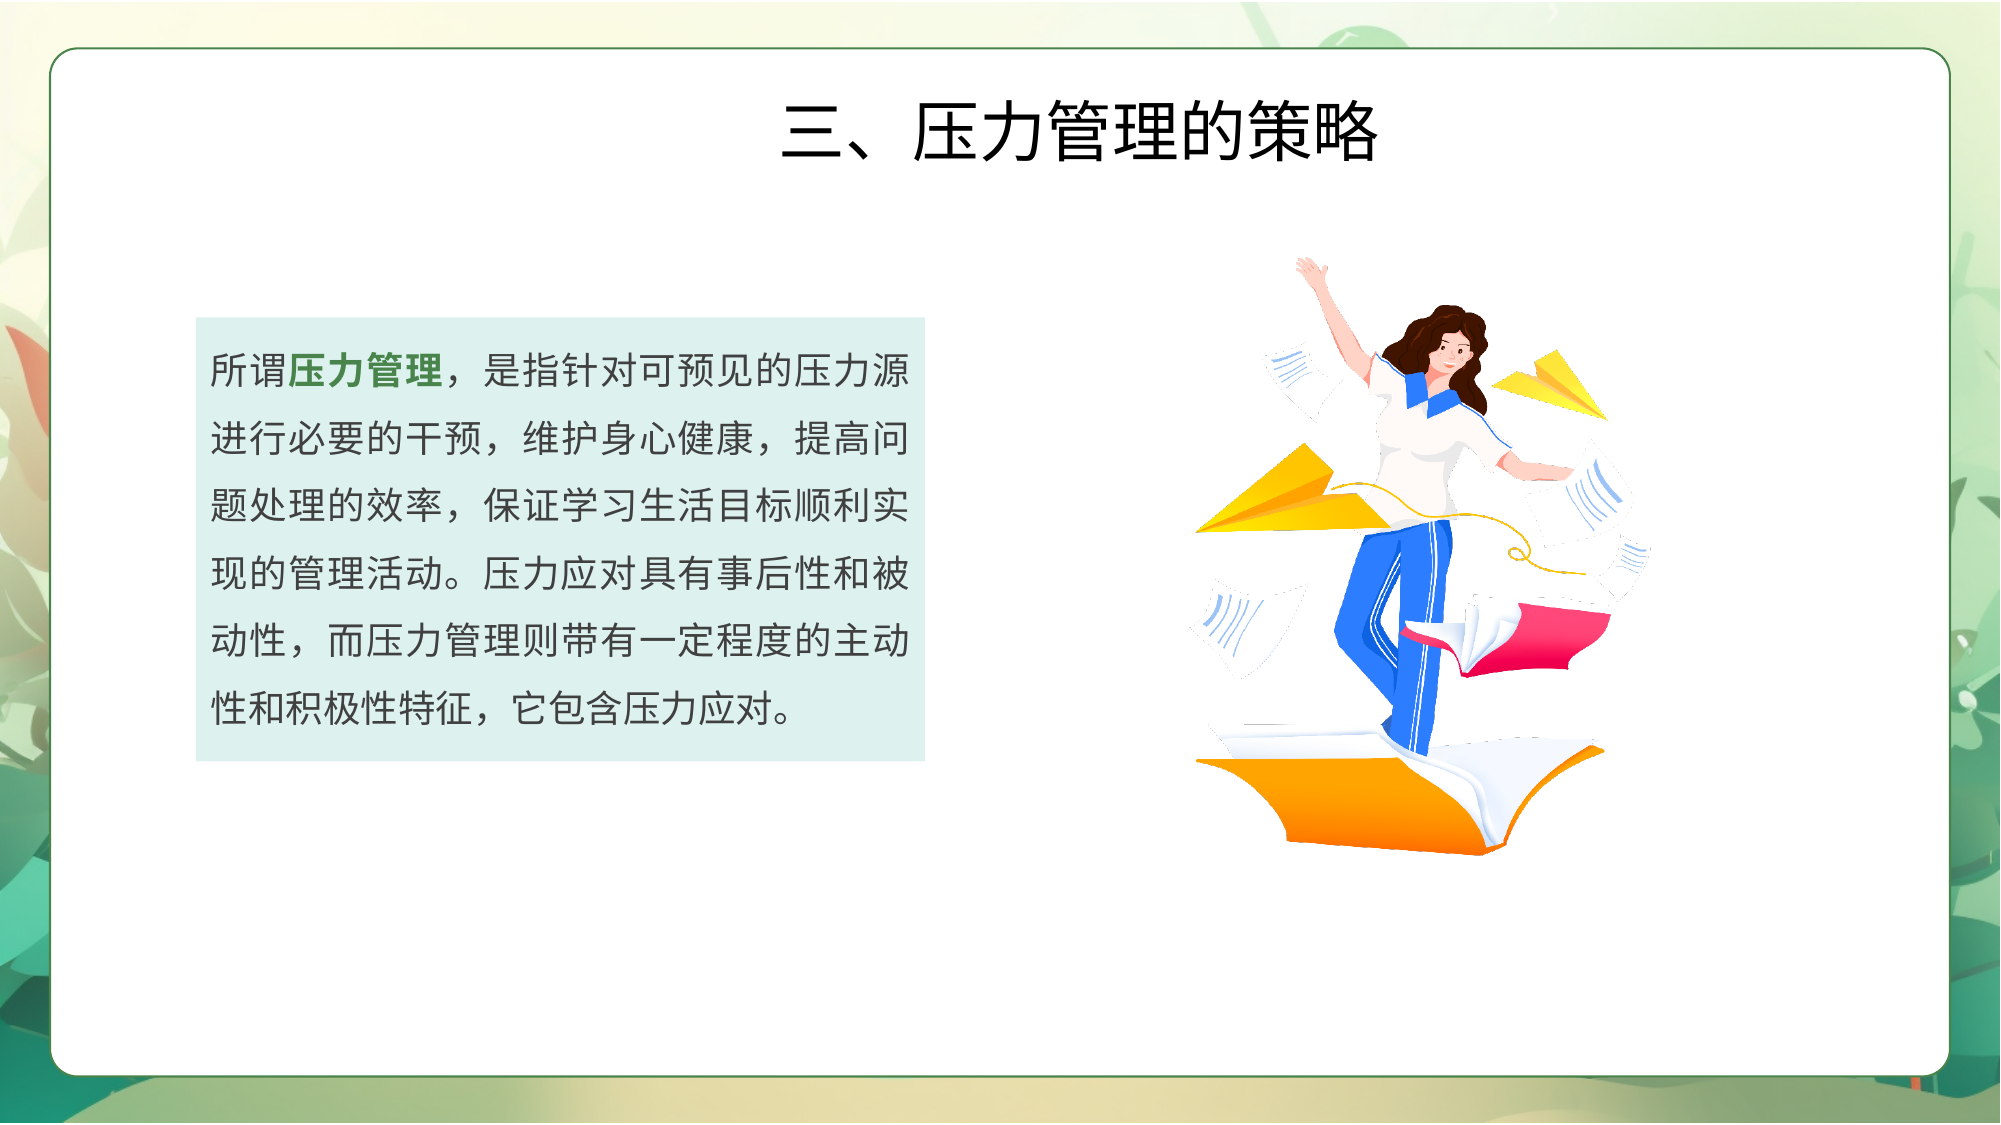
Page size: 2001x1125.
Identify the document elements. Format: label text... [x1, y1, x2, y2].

picture [0, 2, 2000, 1123]
text_box 三、压力管理的策略 [459, 82, 1700, 177]
text_box 所谓压力管理，是指针对可预见的压力源进行必要的干预，维护身心健康，提高问题处理的效率，保证学习生活目标顺利实现的管理活动。压力应对具有事后性和被动性，而压力管理则带有一定程度的主动性和积极性特征，它包含压力应对。 [195, 317, 925, 762]
